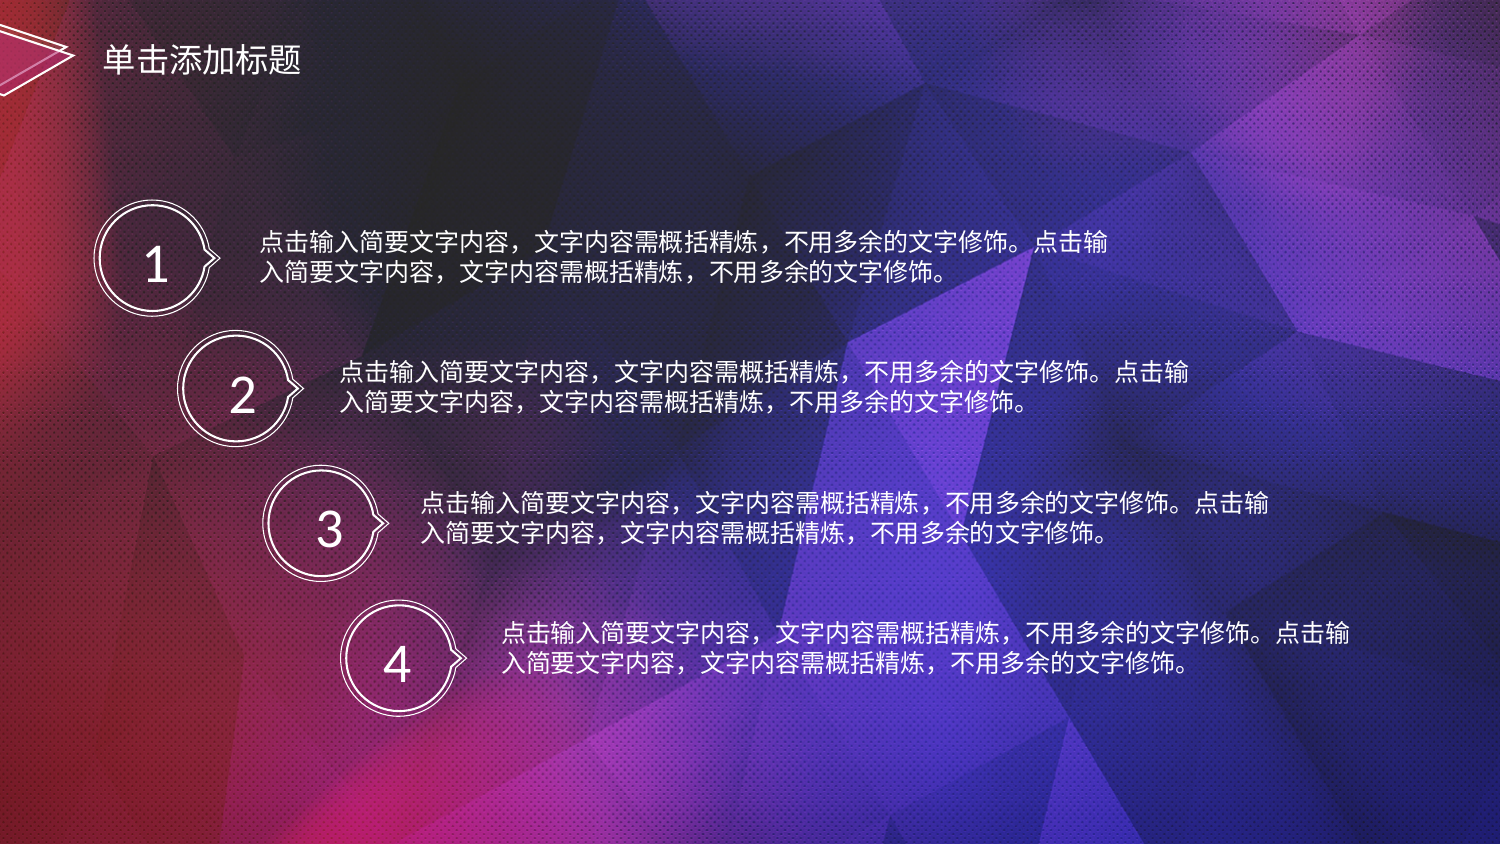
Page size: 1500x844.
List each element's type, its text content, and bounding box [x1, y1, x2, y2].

text_box 点击输入简要文字内容，文字内容需概括精炼，不用多余的文字修饰。点击输入简要文字内容，文字内容需概括精炼，不用多余的文字修饰。 [405, 479, 1294, 555]
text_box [177, 330, 304, 447]
picture [0, 0, 1500, 844]
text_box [262, 465, 389, 582]
text_box 点击输入简要文字内容，文字内容需概括精炼，不用多余的文字修饰。点击输入简要文字内容，文字内容需概括精炼，不用多余的文字修饰。 [486, 610, 1375, 685]
text_box 点击输入简要文字内容，文字内容需概括精炼，不用多余的文字修饰。点击输入简要文字内容，文字内容需概括精炼，不用多余的文字修饰。 [244, 219, 1133, 294]
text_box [93, 199, 221, 317]
text_box 单击添加标题 [88, 31, 412, 87]
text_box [0, 0, 57, 89]
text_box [340, 599, 467, 717]
text_box 点击输入简要文字内容，文字内容需概括精炼，不用多余的文字修饰。点击输入简要文字内容，文字内容需概括精炼，不用多余的文字修饰。 [325, 349, 1214, 424]
